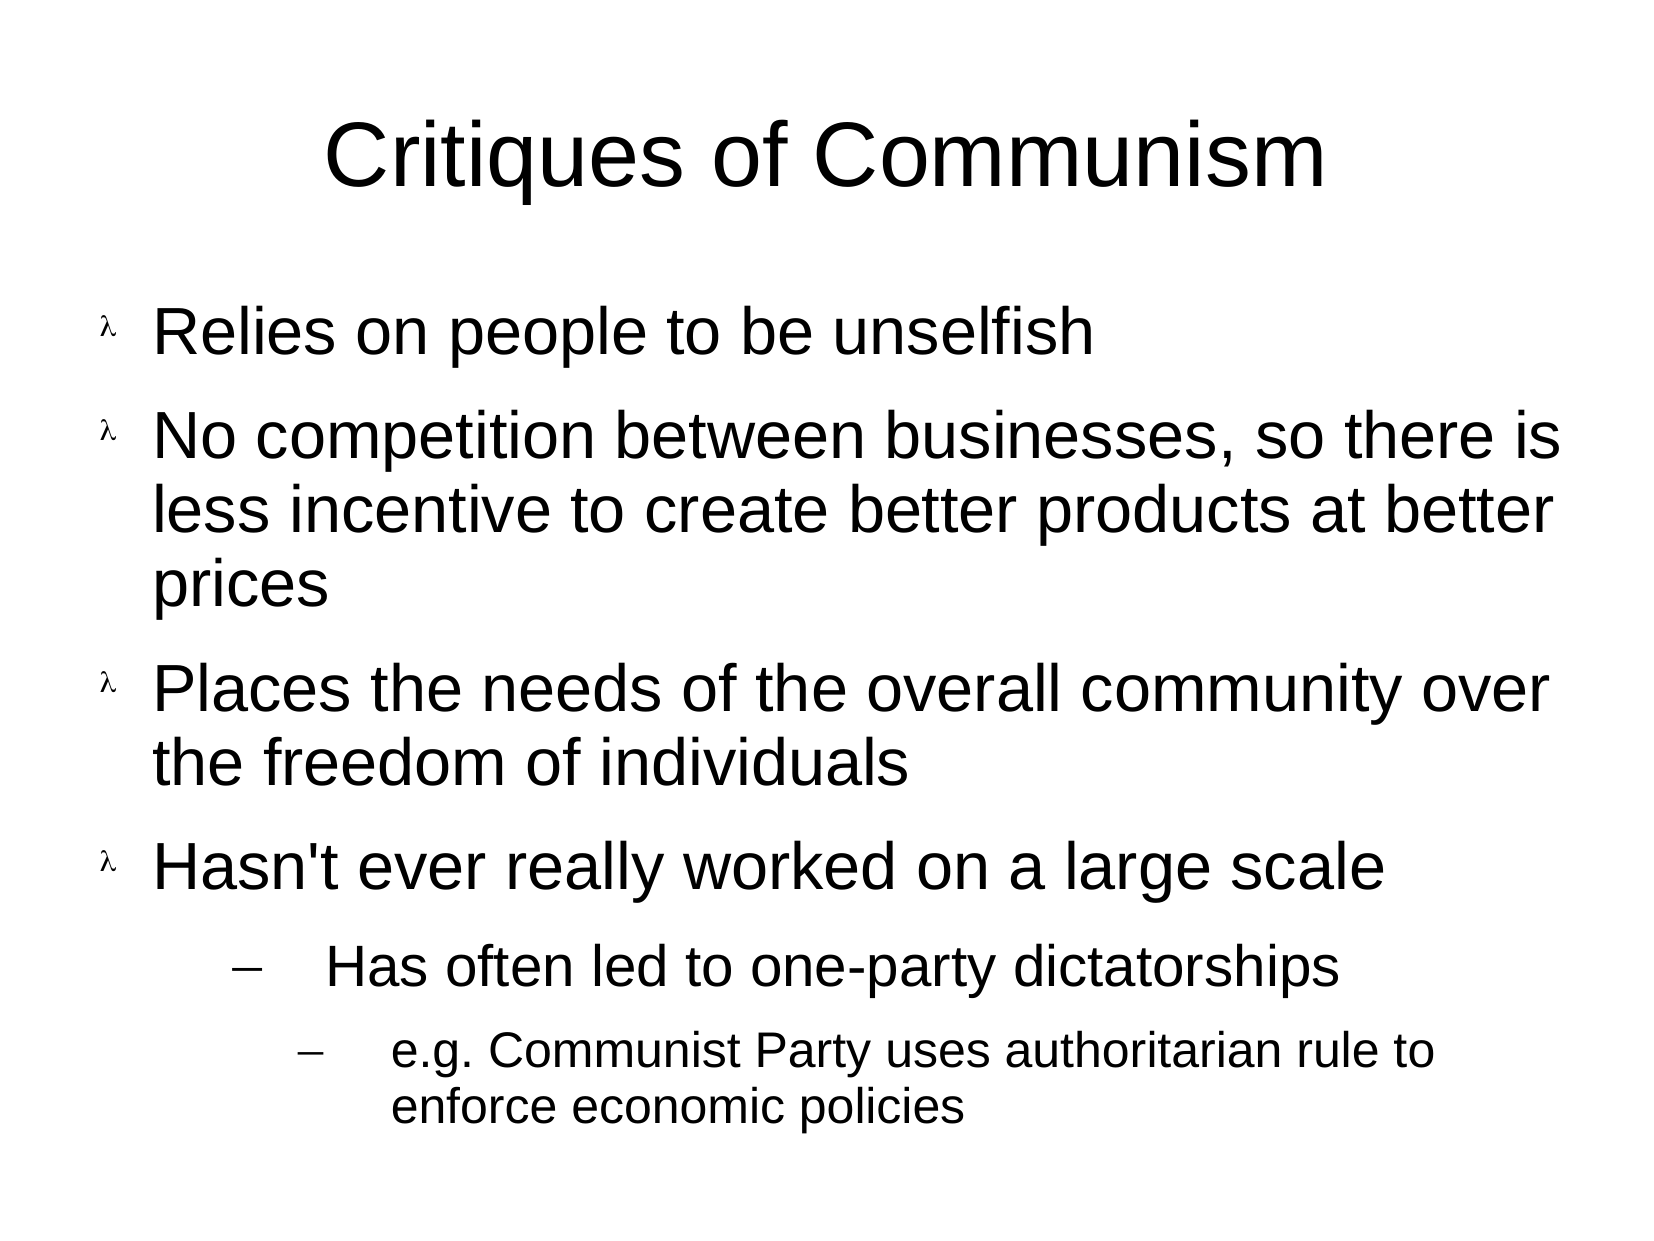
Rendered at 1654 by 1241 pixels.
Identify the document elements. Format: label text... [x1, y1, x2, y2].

list Relies on people to be unselfish No competition between businesses, so there is less incentive to create better products at better prices Places the needs of the overall community over the freedom of individuals Hasn't ever really worked on a large scale Has often led to one-party dictatorships e.g. Communist Party uses authoritarian rule to enforce economic policies [82, 290, 1571, 1094]
title Critiques of Communism [82, 56, 1571, 249]
